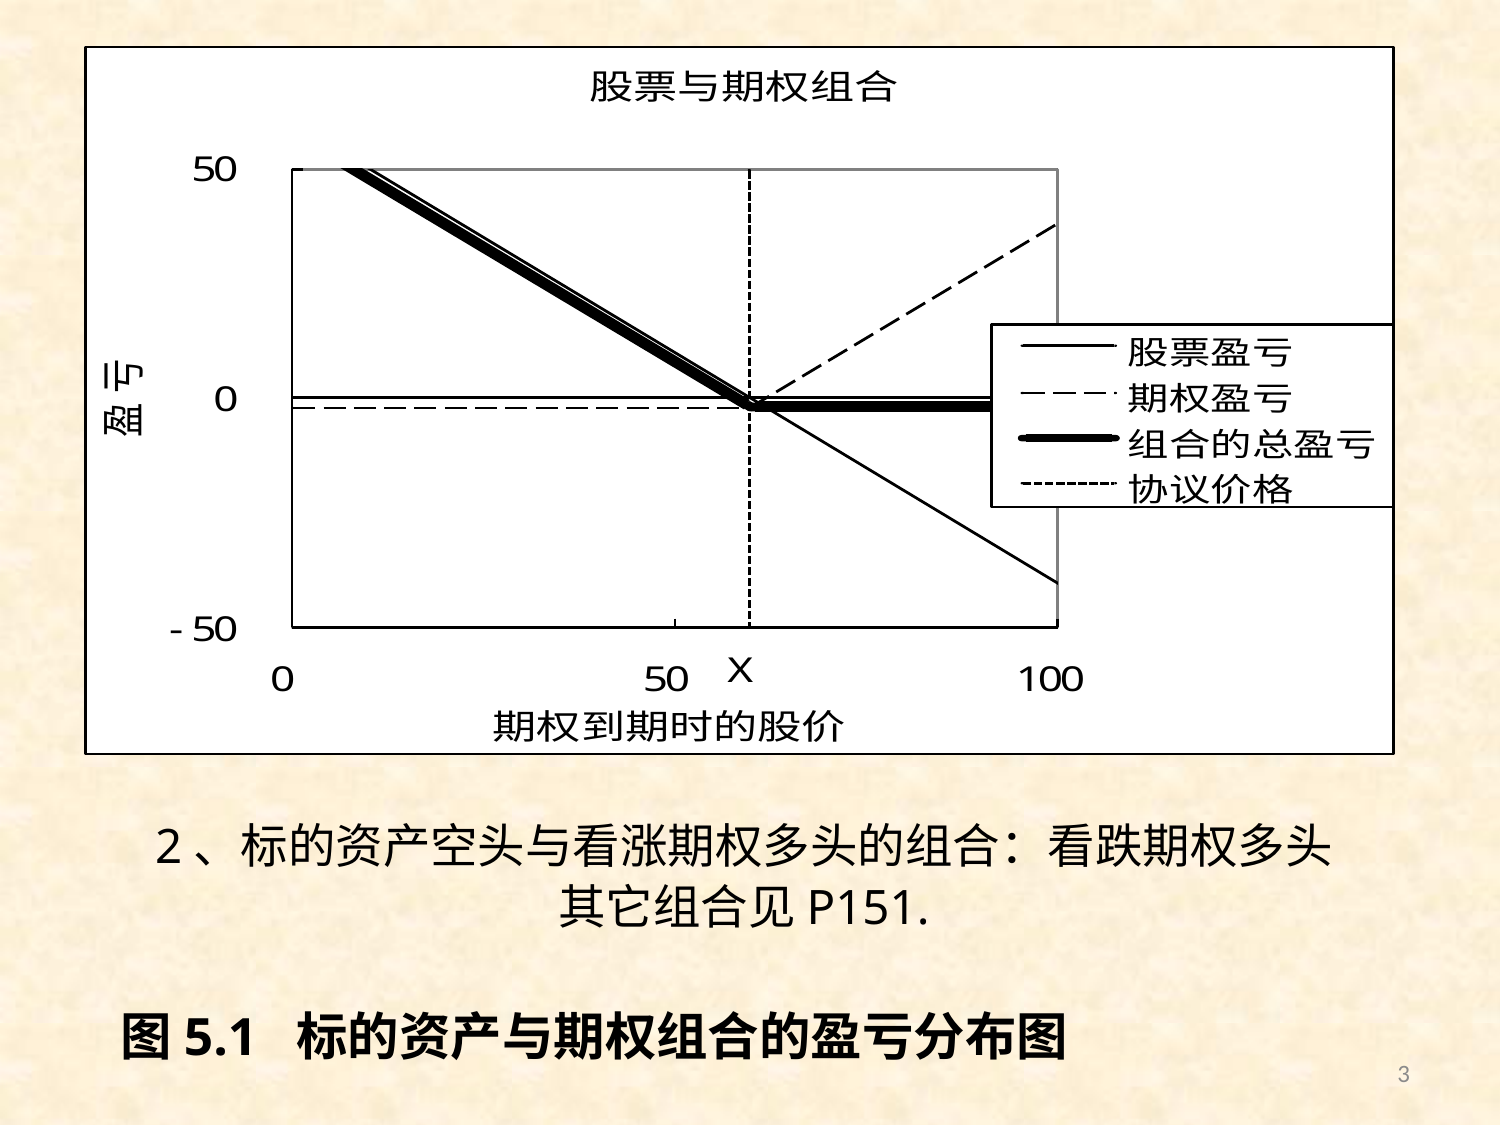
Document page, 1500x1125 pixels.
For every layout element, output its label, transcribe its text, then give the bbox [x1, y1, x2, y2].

picture [0, 0, 1500, 1125]
slide_number 3 [1074, 1042, 1425, 1103]
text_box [70, 34, 1407, 762]
list 2、标的资产空头与看涨期权多头的组合：看跌期权多头 其它组合见P151. 图5.1 标的资产与期权组合的盈亏分布图 [46, 35, 1442, 1079]
